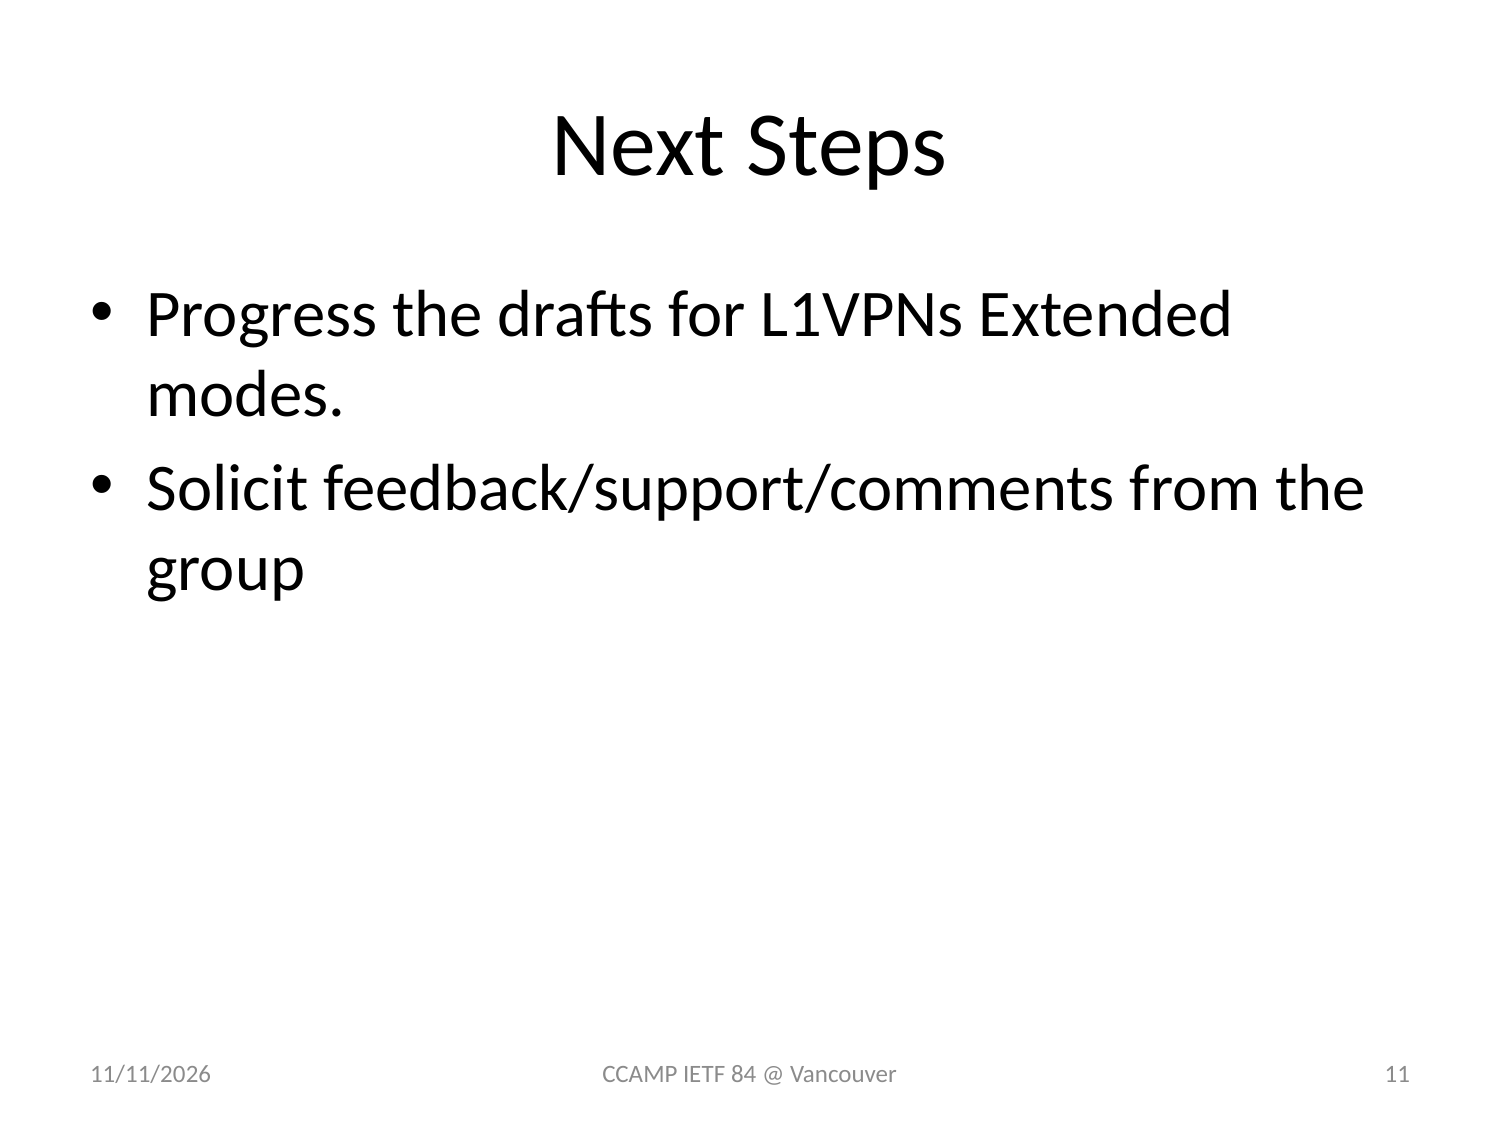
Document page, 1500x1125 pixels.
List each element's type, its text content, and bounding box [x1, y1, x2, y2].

list Progress the drafts for L1VPNs Extended modes. Solicit feedback/support/comments from the group [75, 262, 1425, 1005]
footer CCAMP IETF 84 @ Vancouver [512, 1042, 988, 1103]
slide_number 11 [1074, 1042, 1425, 1103]
title Next Steps [75, 45, 1425, 233]
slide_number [75, 1042, 425, 1103]
